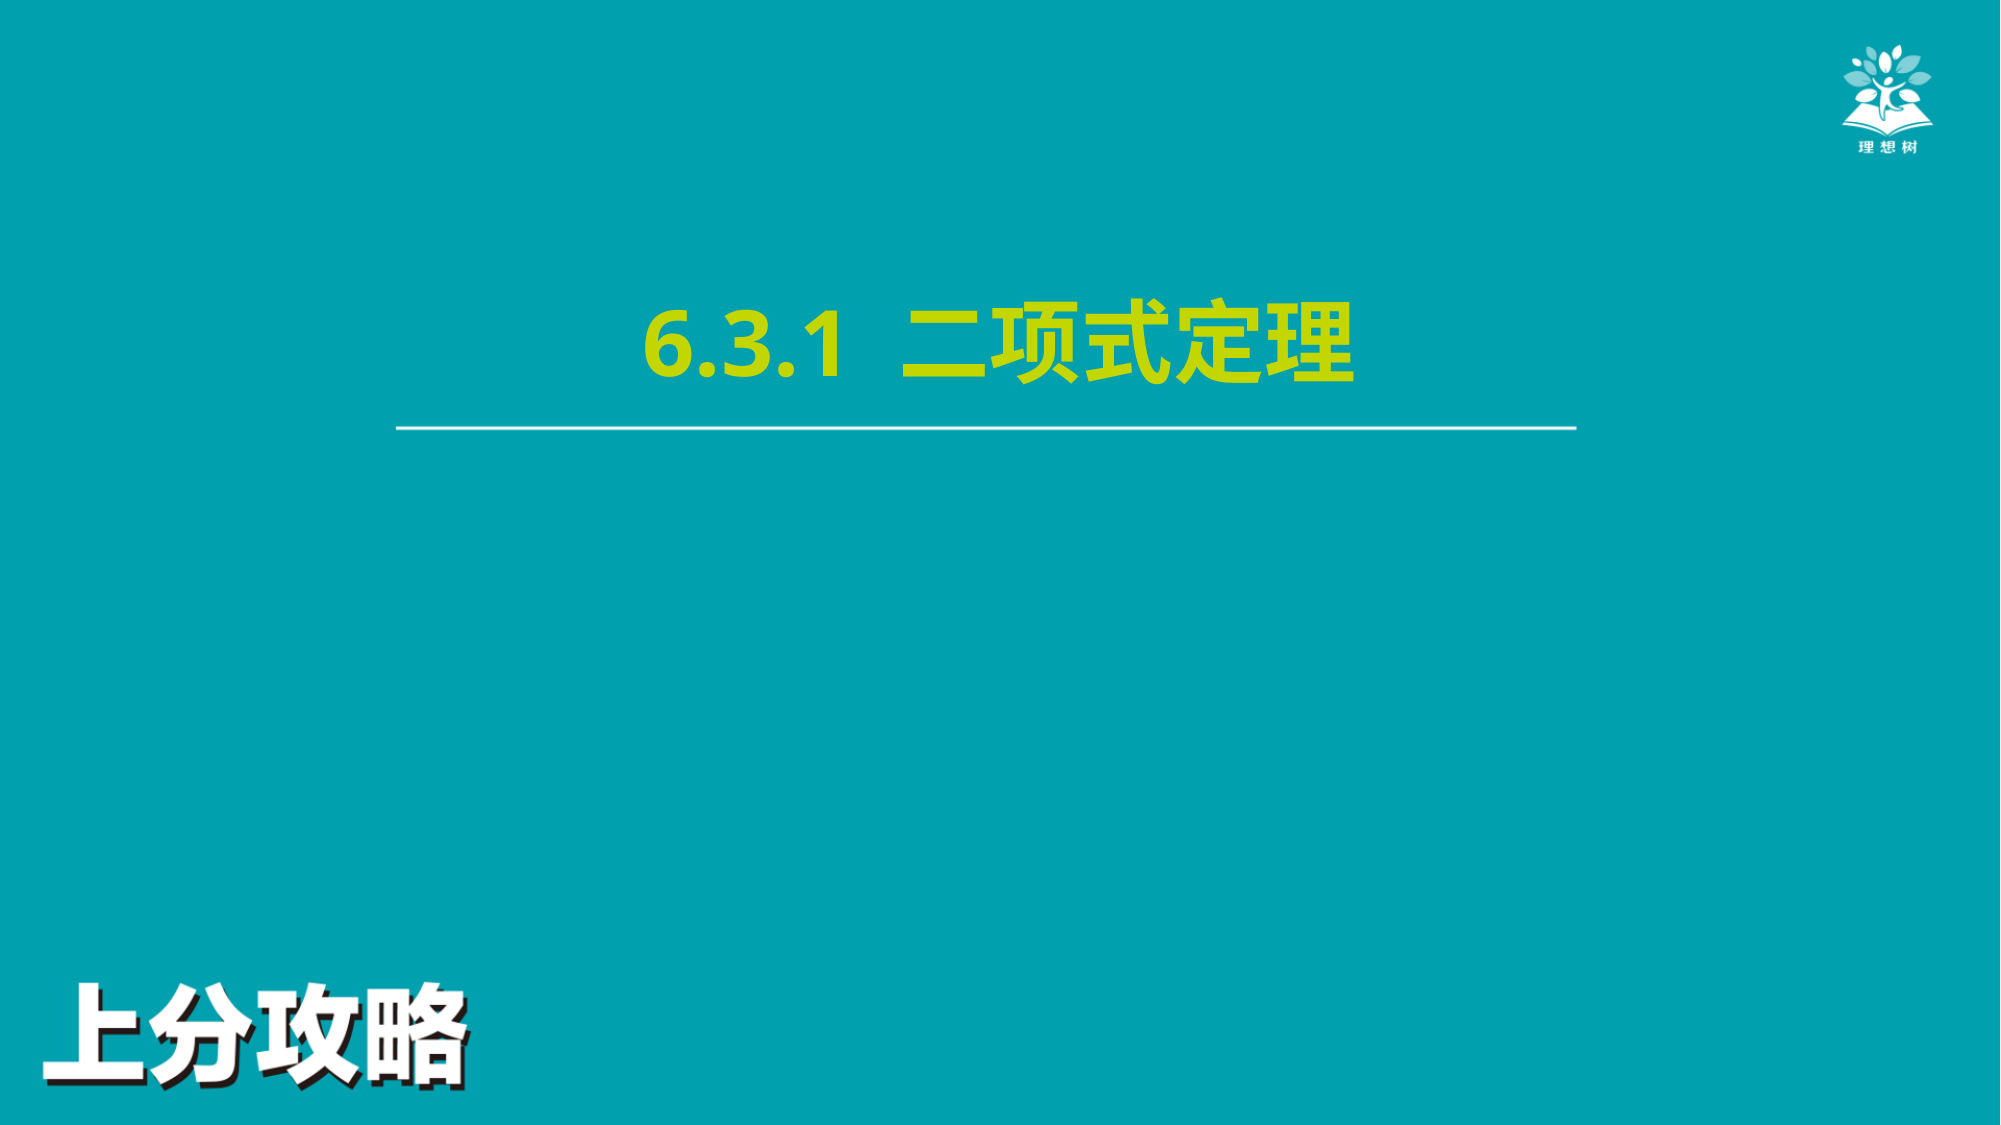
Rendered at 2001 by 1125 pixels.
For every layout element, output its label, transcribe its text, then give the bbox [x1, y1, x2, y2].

picture [0, 413, 2000, 1125]
text_box 6.3.1 二项式定理 [0, 265, 2000, 413]
picture [0, 0, 2000, 265]
